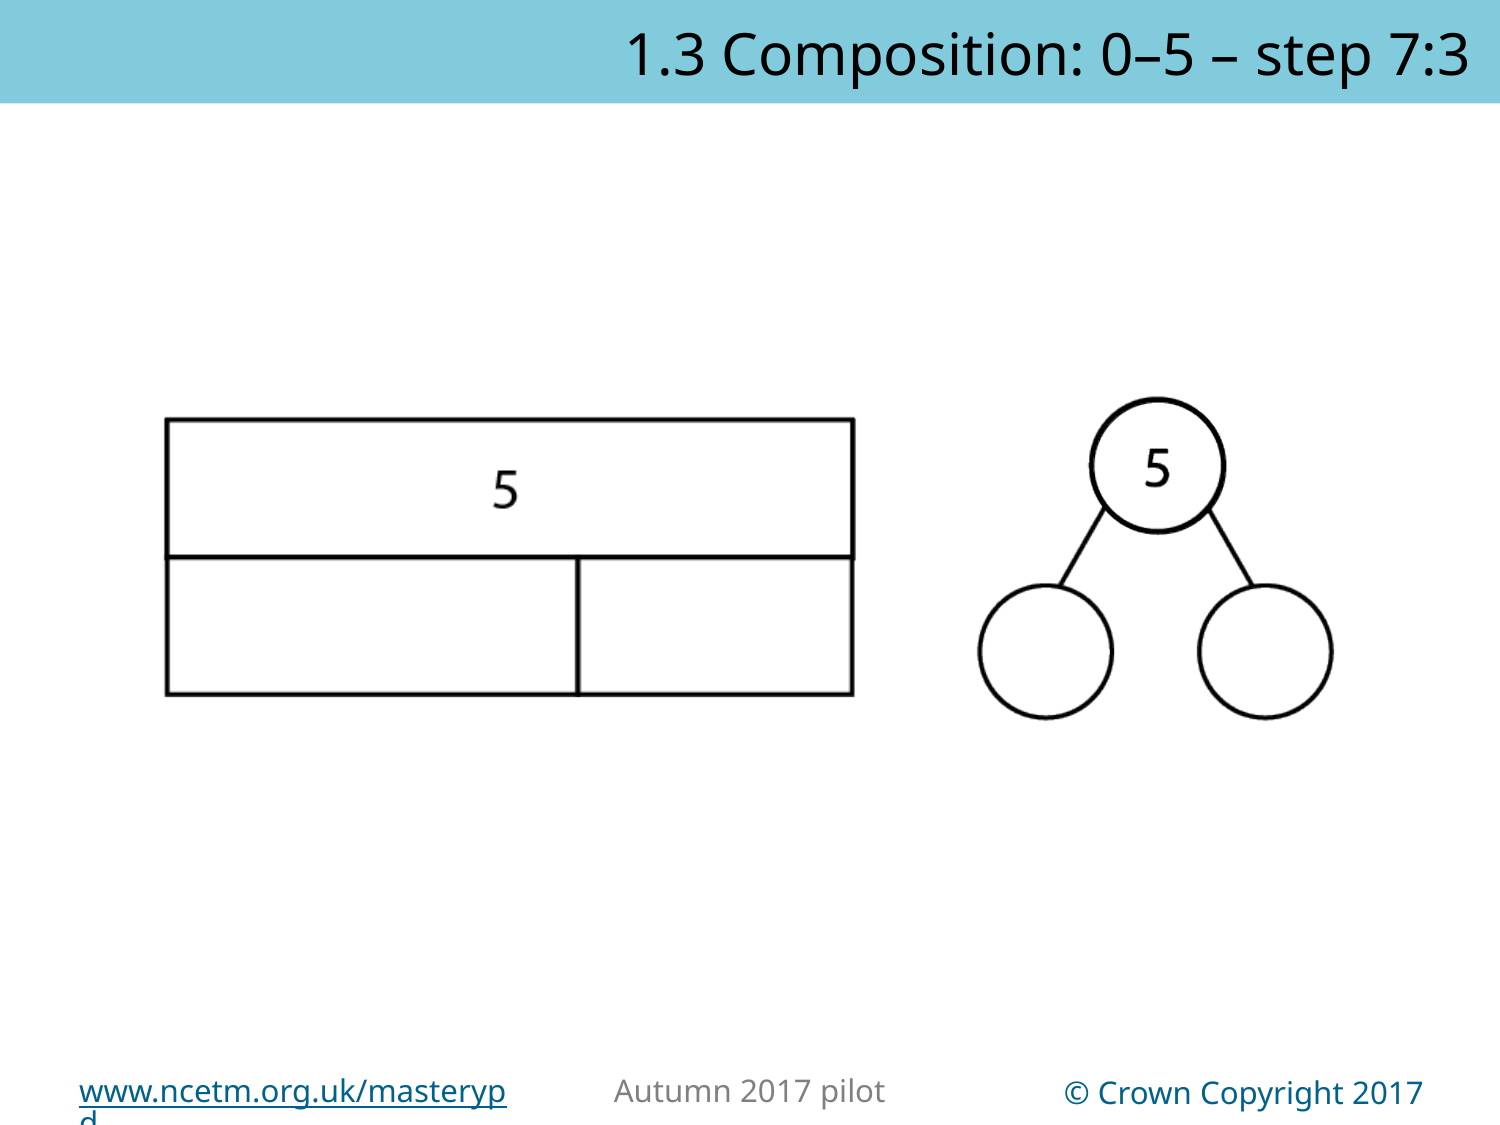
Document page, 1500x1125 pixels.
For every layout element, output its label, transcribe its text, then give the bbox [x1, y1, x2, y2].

picture [98, 381, 1402, 744]
list 1.3 Composition: 0–5 – step 7:3 [0, 0, 1500, 104]
